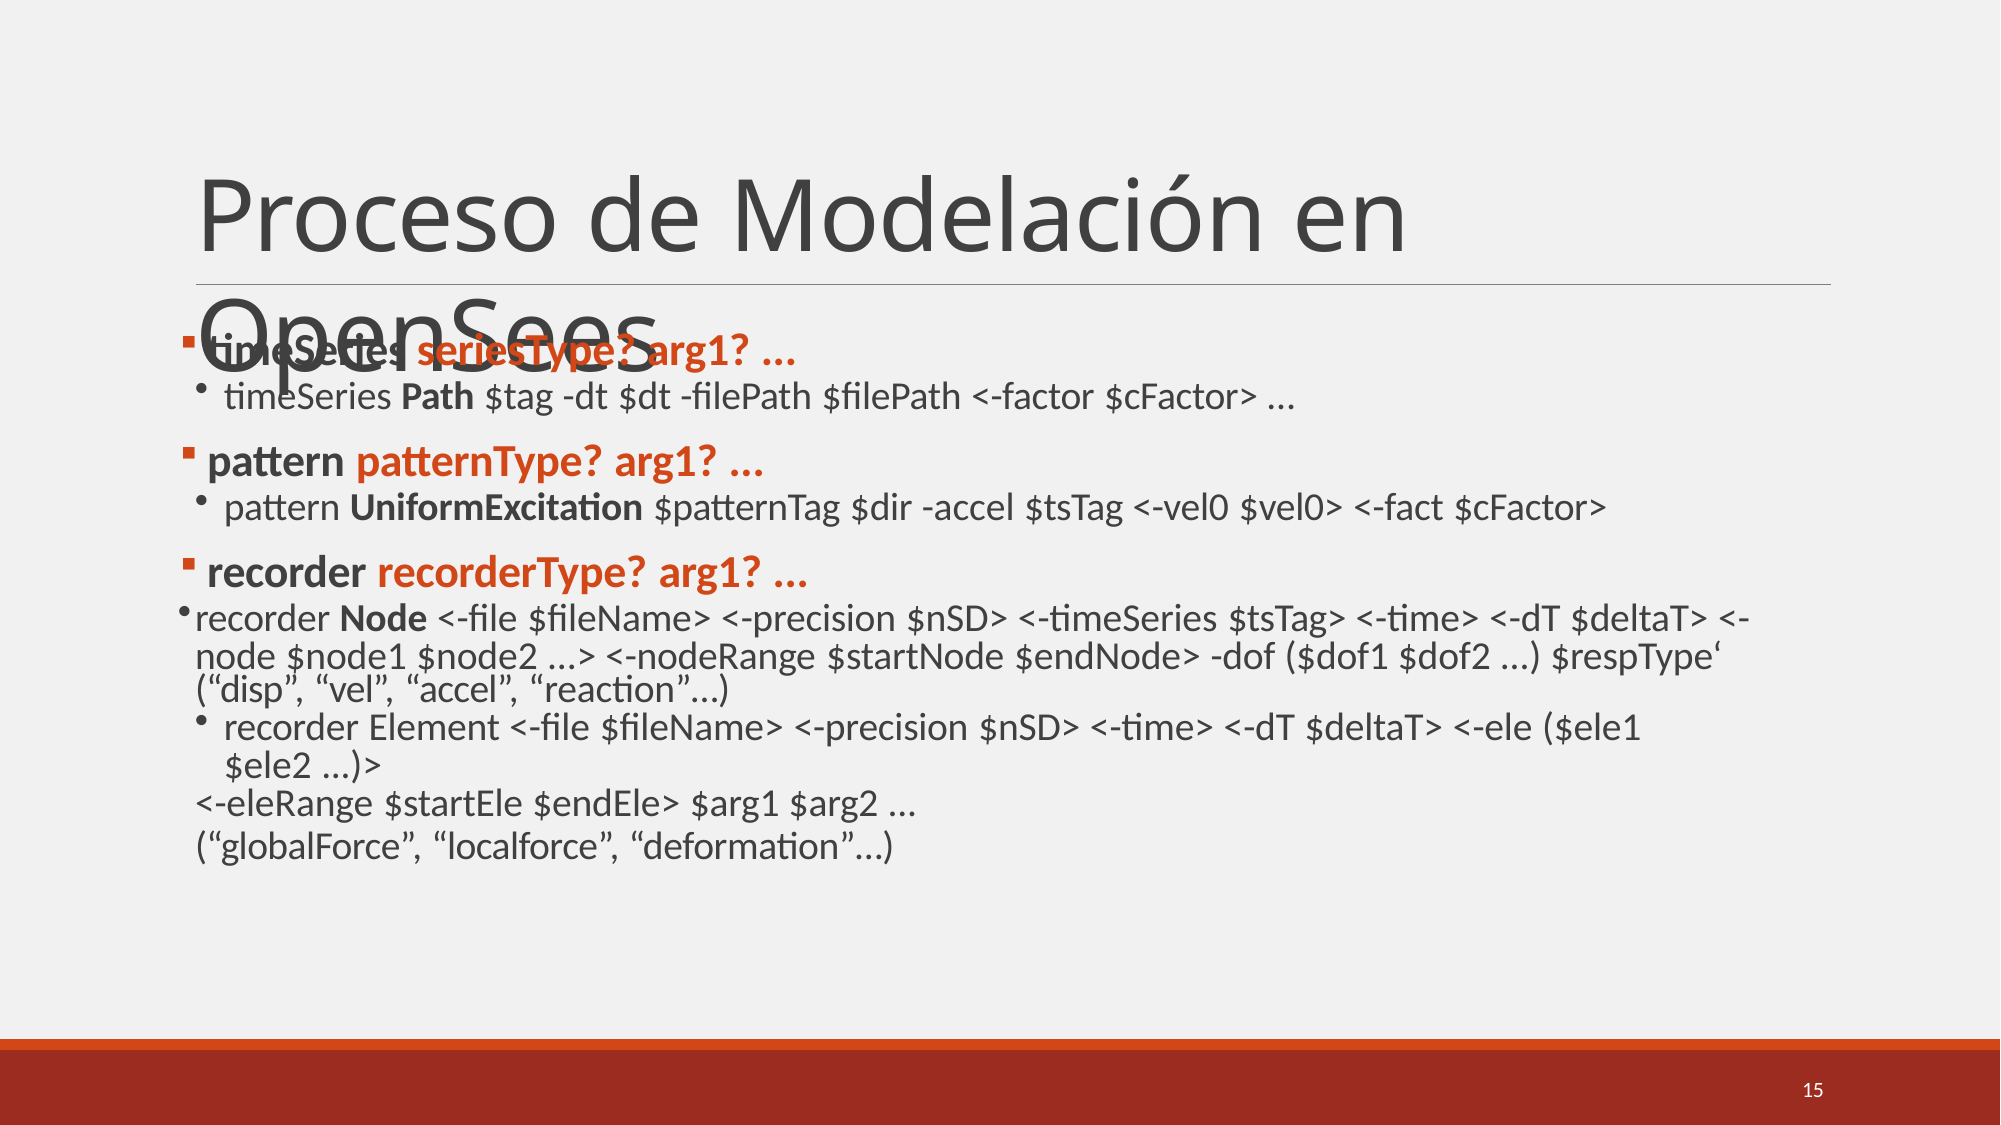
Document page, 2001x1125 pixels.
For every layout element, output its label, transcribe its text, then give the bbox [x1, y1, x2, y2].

text_box timeSeries seriesType? arg1? ... timeSeries Path $tag -dt $dt -filePath $filePath <-factor $cFactor> … pattern patternType? arg1? ... pattern UniformExcitation $patternTag $dir -accel $tsTag <-vel0 $vel0> <-fact $cFactor> recorder recorderType? arg1? ... recorder Node <-file $fileName> <-precision $nSD> <-timeSeries $tsTag> <-time> <-dT $deltaT> <- node $node1 $node2 ...> <-nodeRange $startNode $endNode> -dof ($dof1 $dof2 ...) $respType‘ (“disp”, “vel”, “accel”, “reaction”…) recorder Element <-file $fileName> <-precision $nSD> <-time> <-dT $deltaT> <-ele ($ele1 $ele2 ...)> <-eleRange $startEle $endEle> $arg1 $arg2 ... (“globalForce”, “localforce”, “deformation”…) [177, 321, 1823, 868]
title Proceso de Modelación en OpenSees [192, 149, 1653, 321]
slide_number 15 [1795, 1077, 1831, 1125]
